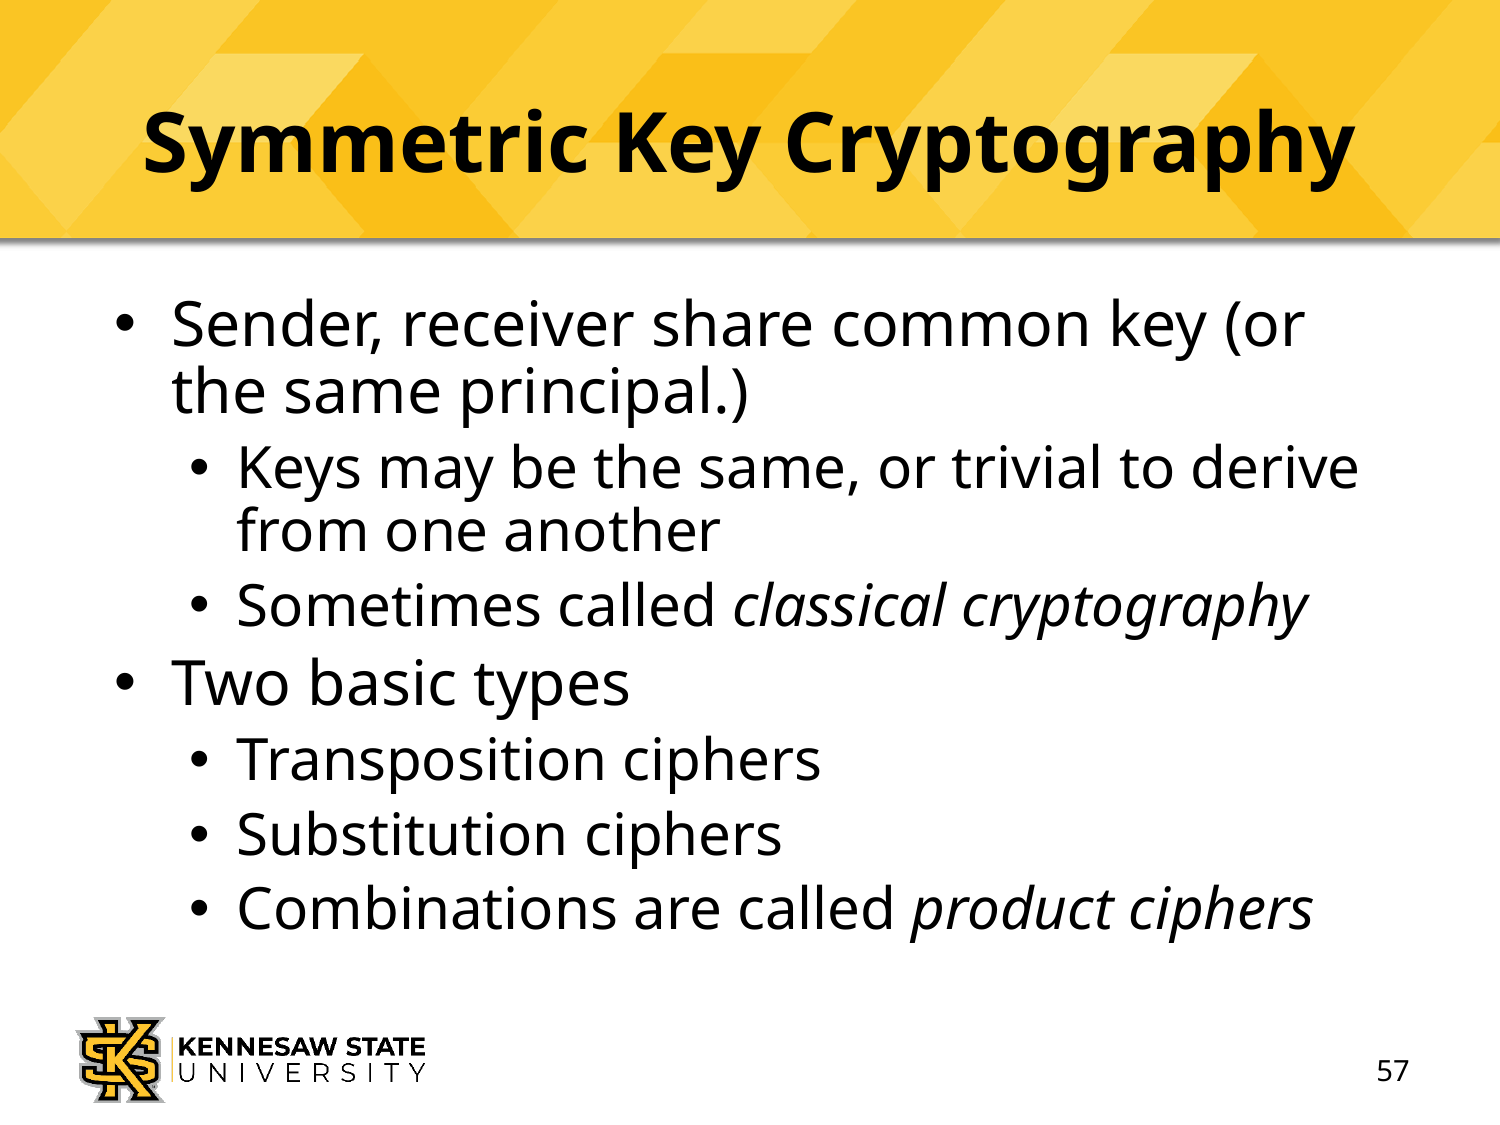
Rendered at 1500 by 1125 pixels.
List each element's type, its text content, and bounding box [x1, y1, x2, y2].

picture [75, 1017, 425, 1103]
list Sender, receiver share common key (or the same principal.) Keys may be the same, or trivial to derive from one another Sometimes called classical cryptography Two basic types Transposition ciphers Substitution ciphers Combinations are called product ciphers [99, 284, 1425, 1080]
picture [0, 0, 1500, 251]
title Symmetric Key Cryptography [75, 45, 1425, 233]
slide_number 57 [1074, 1042, 1425, 1103]
